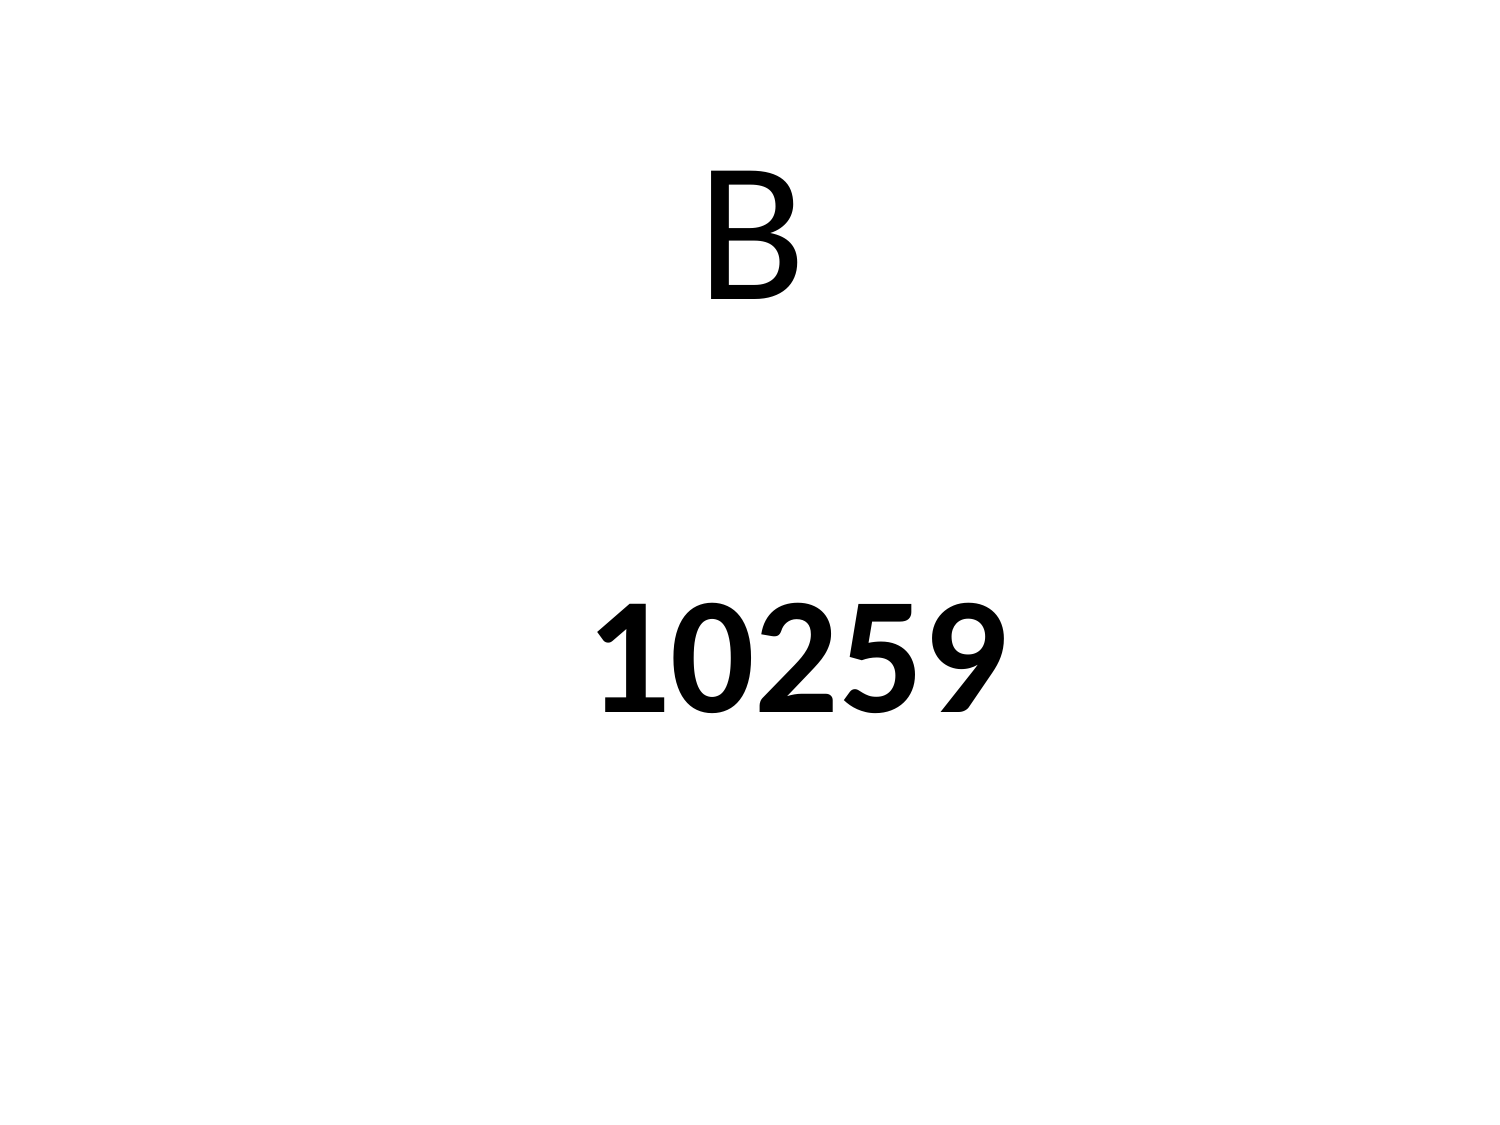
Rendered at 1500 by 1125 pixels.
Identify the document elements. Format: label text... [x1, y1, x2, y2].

title B [76, 137, 1427, 303]
text_box 10259 [94, 538, 1500, 799]
